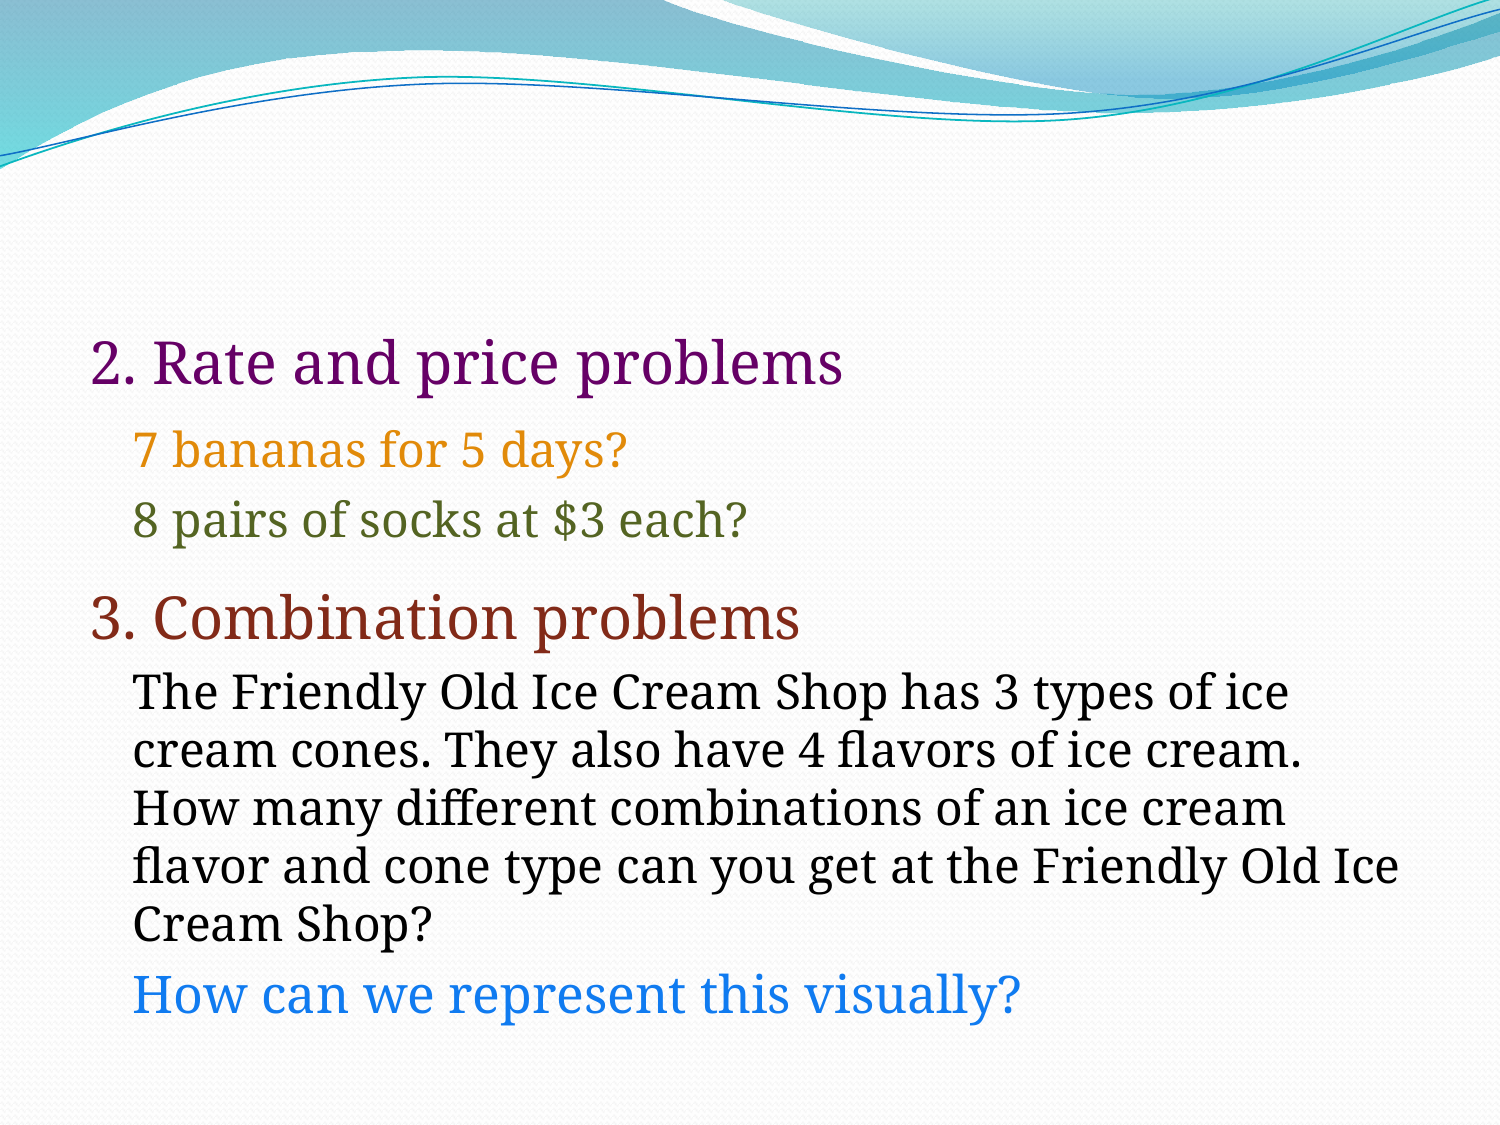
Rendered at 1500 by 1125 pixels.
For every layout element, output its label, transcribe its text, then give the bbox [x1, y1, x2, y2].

list 2. Rate and price problems 7 bananas for 5 days? 8 pairs of socks at $3 each? 3. Combination problems The Friendly Old Ice Cream Shop has 3 types of ice cream cones. They also have 4 flavors of ice cream. How many different combinations of an ice cream flavor and cone type can you get at the Friendly Old Ice Cream Shop? How can we represent this visually? [75, 317, 1425, 1038]
